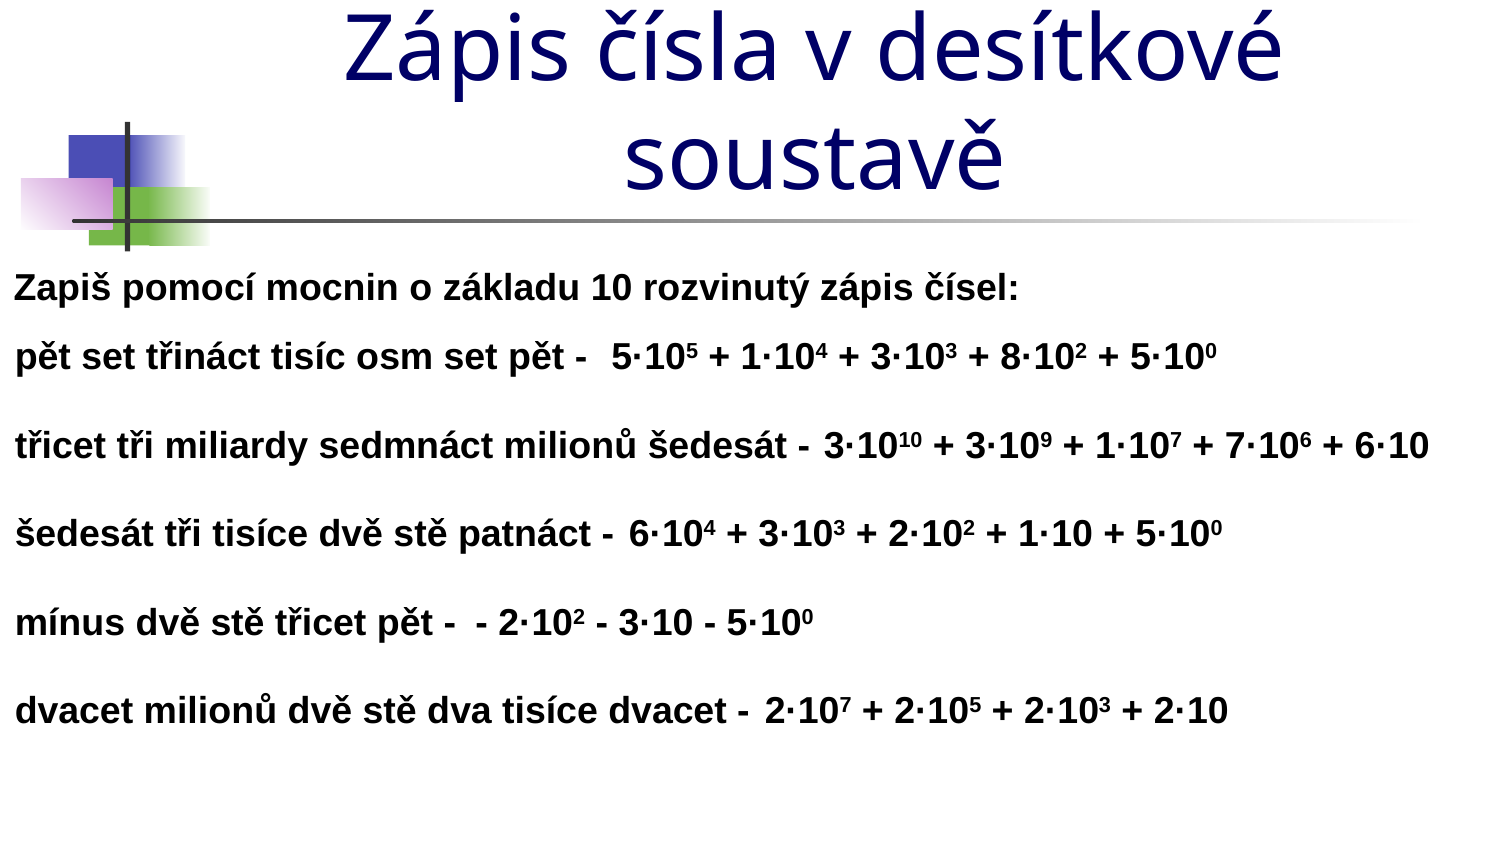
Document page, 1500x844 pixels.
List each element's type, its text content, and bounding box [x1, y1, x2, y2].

text_box šedesát tři tisíce dvě stě patnáct - [0, 501, 614, 562]
text_box 5·105 + 1·104 + 3·103 + 8·102 + 5·100 [596, 324, 1500, 385]
text_box pět set třináct tisíc osm set pět - [0, 324, 596, 385]
text_box mínus dvě stě třicet pět - [0, 590, 460, 651]
text_box - 2·102 - 3·10 - 5·100 [460, 590, 1046, 651]
text_box třicet tři miliardy sedmnáct milionů šedesát - [0, 413, 809, 474]
text_box 2·107 + 2·105 + 2·103 + 2·10 [750, 679, 1500, 739]
text_box dvacet milionů dvě stě dva tisíce dvacet - [0, 679, 750, 739]
text_box Zapiš pomocí mocnin o základu 10 rozvinutý zápis čísel: [0, 255, 1081, 316]
text_box 6·104 + 3·103 + 2·102 + 1·10 + 5·100 [614, 501, 1477, 562]
text_box 3·1010 + 3·109 + 1·107 + 7·106 + 6·10 [809, 413, 1471, 474]
title Zápis čísla v desítkové soustavě [129, 8, 1500, 189]
